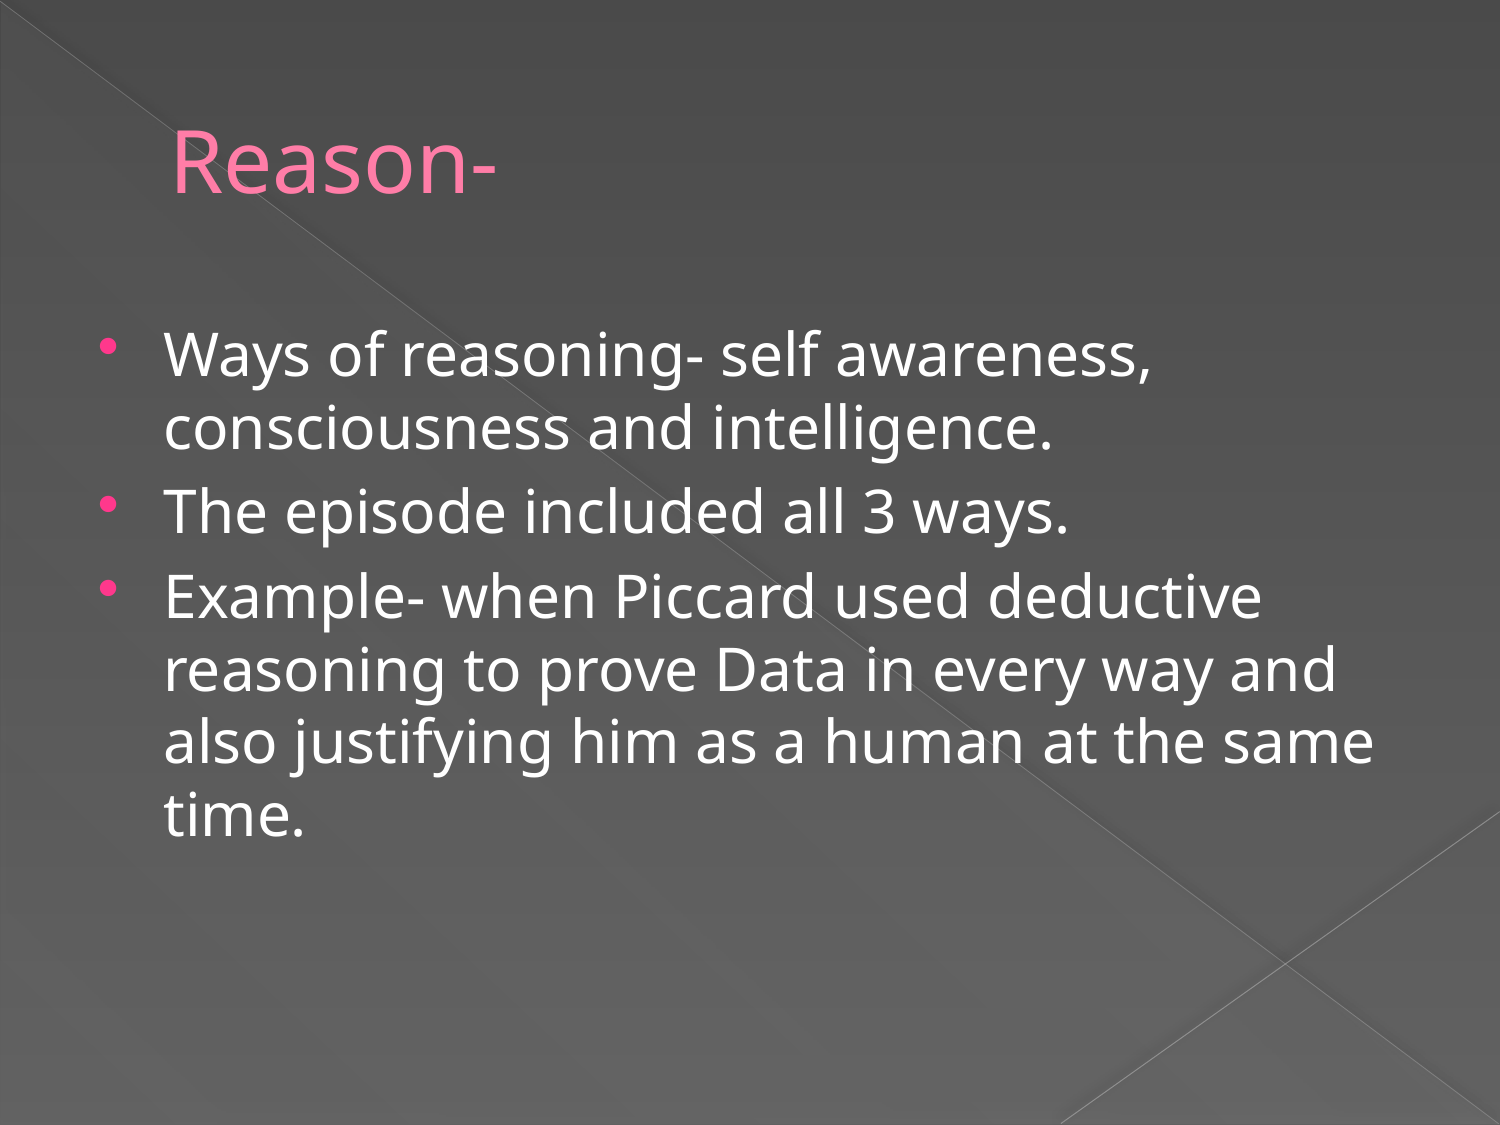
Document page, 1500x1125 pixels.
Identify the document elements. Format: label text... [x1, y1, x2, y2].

title Reason- [75, 43, 1425, 274]
list Ways of reasoning- self awareness, consciousness and intelligence. The episode included all 3 ways. Example- when Piccard used deductive reasoning to prove Data in every way and also justifying him as a human at the same time. [75, 308, 1425, 1059]
